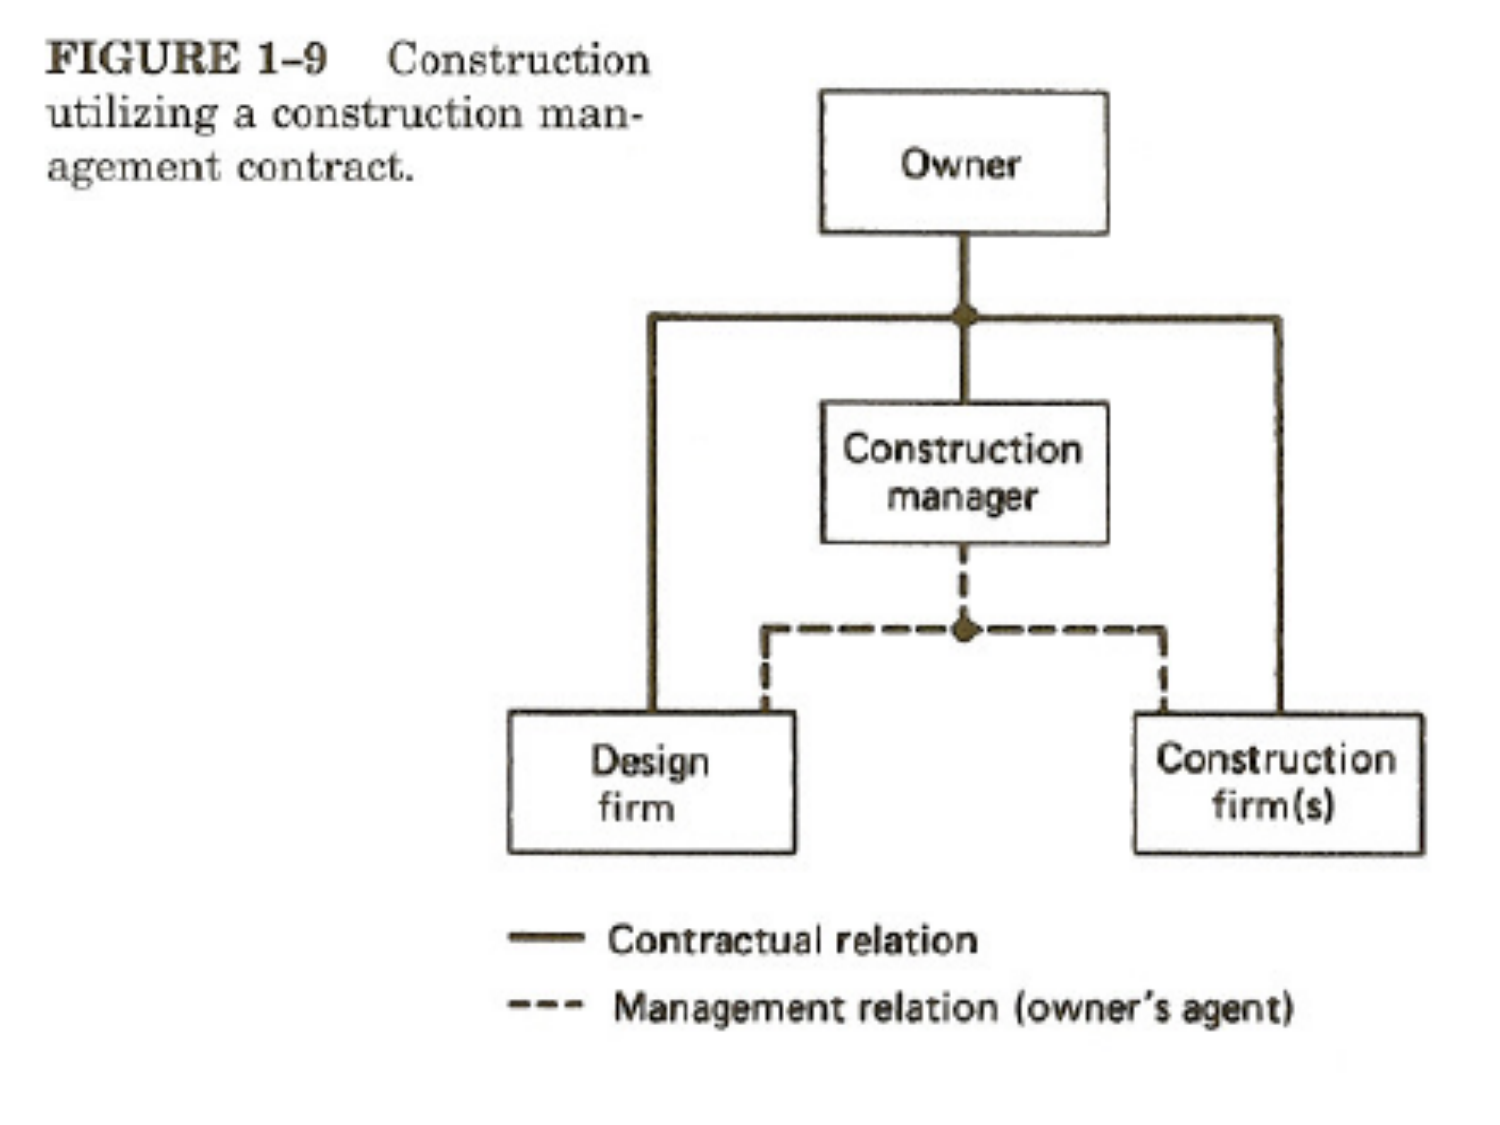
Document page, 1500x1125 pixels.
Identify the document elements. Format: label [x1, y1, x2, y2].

picture [37, 24, 1459, 1076]
